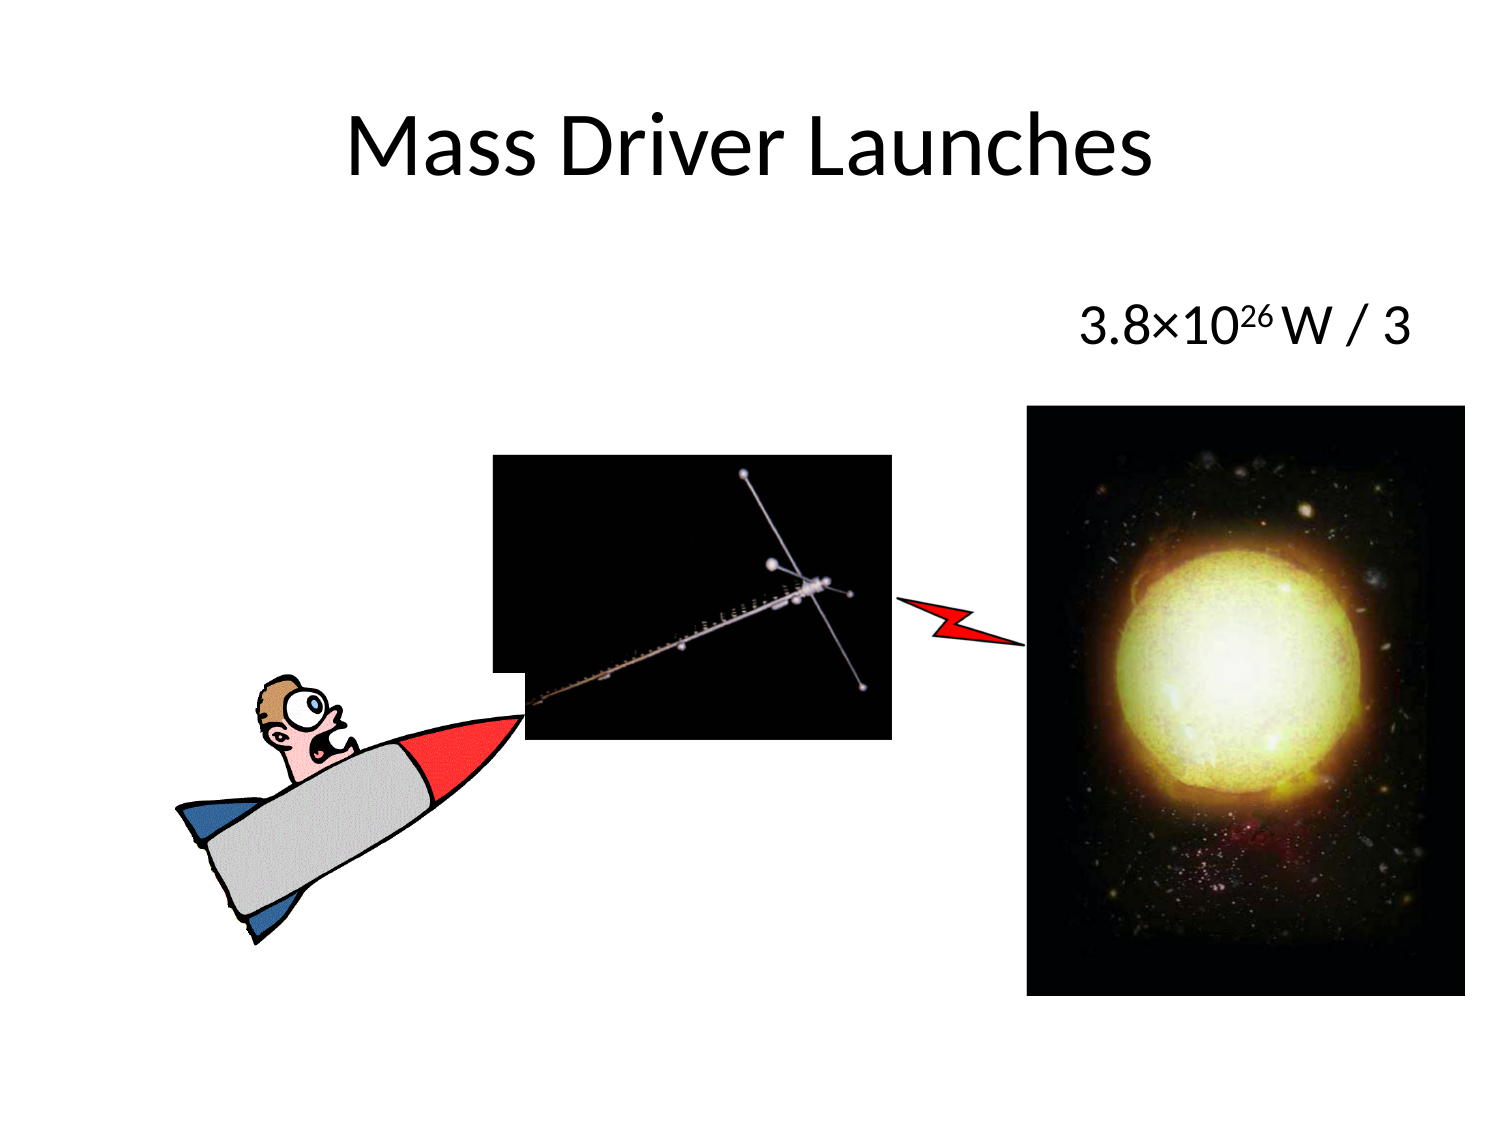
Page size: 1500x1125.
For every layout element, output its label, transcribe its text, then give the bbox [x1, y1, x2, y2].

title Mass Driver Launches [75, 45, 1425, 233]
picture [170, 454, 892, 952]
picture [896, 406, 1500, 996]
text_box 3.8×1026 W / 3 [1063, 278, 1427, 364]
